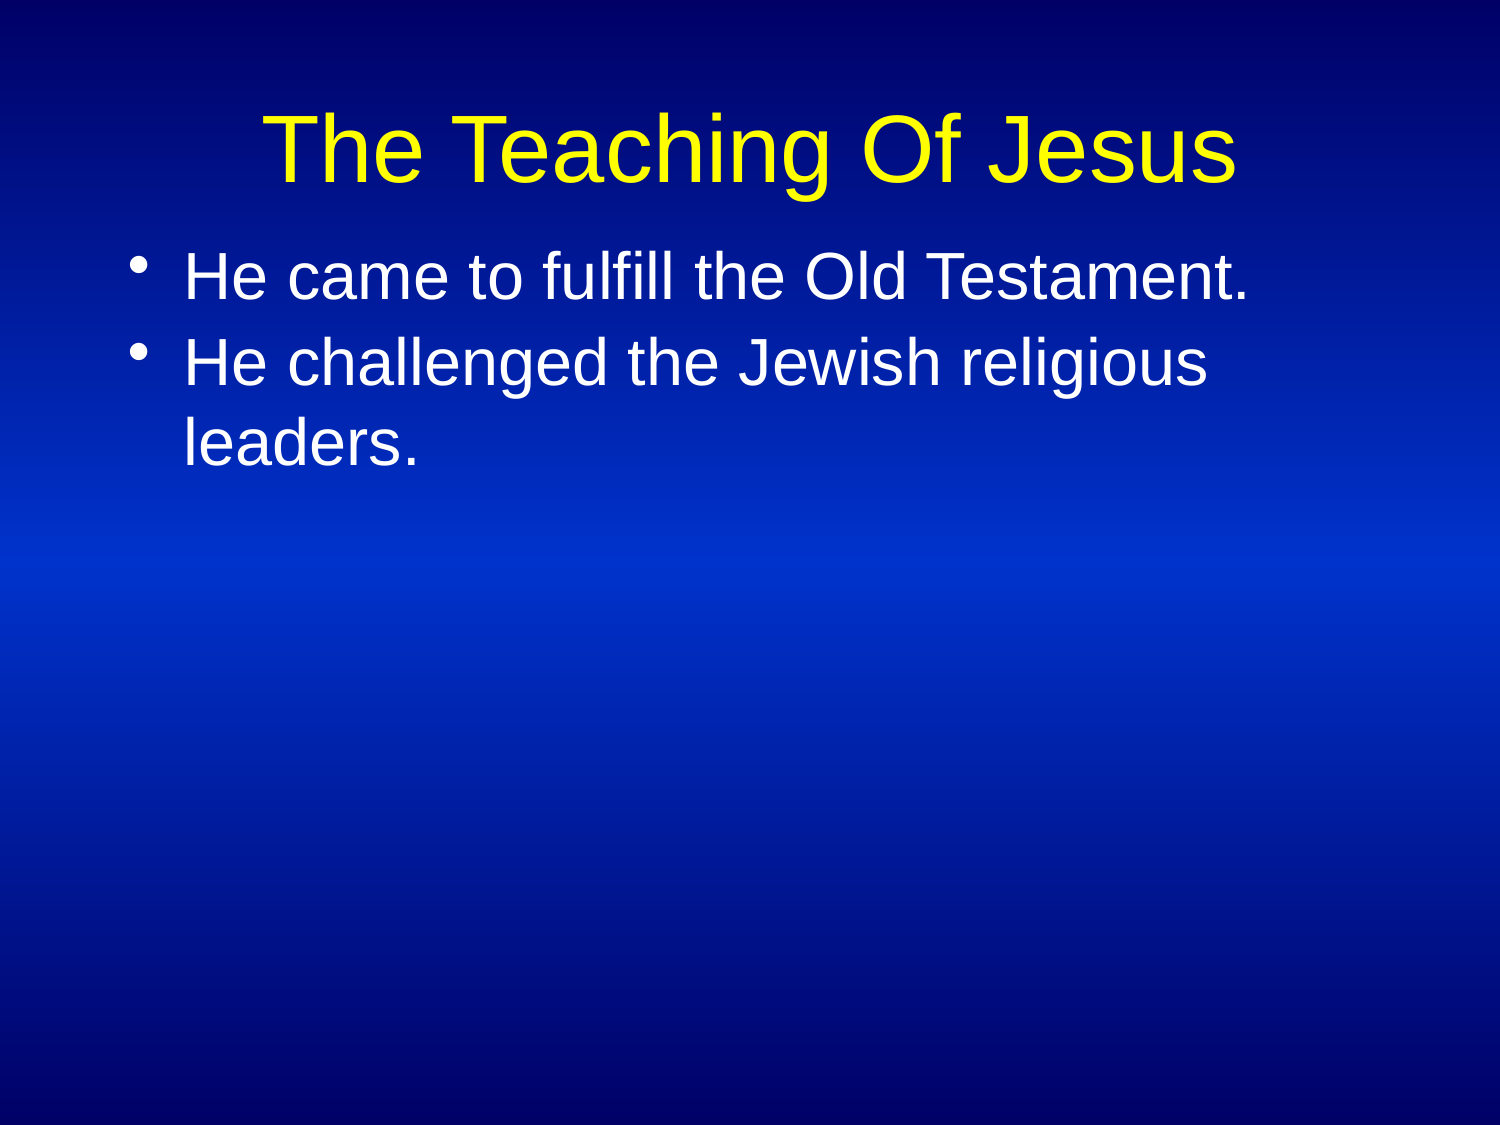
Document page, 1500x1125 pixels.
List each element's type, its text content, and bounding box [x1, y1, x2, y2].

list He came to fulfill the Old Testament. He challenged the Jewish religious leaders. [112, 224, 1463, 825]
title The Teaching Of Jesus [37, 50, 1463, 238]
